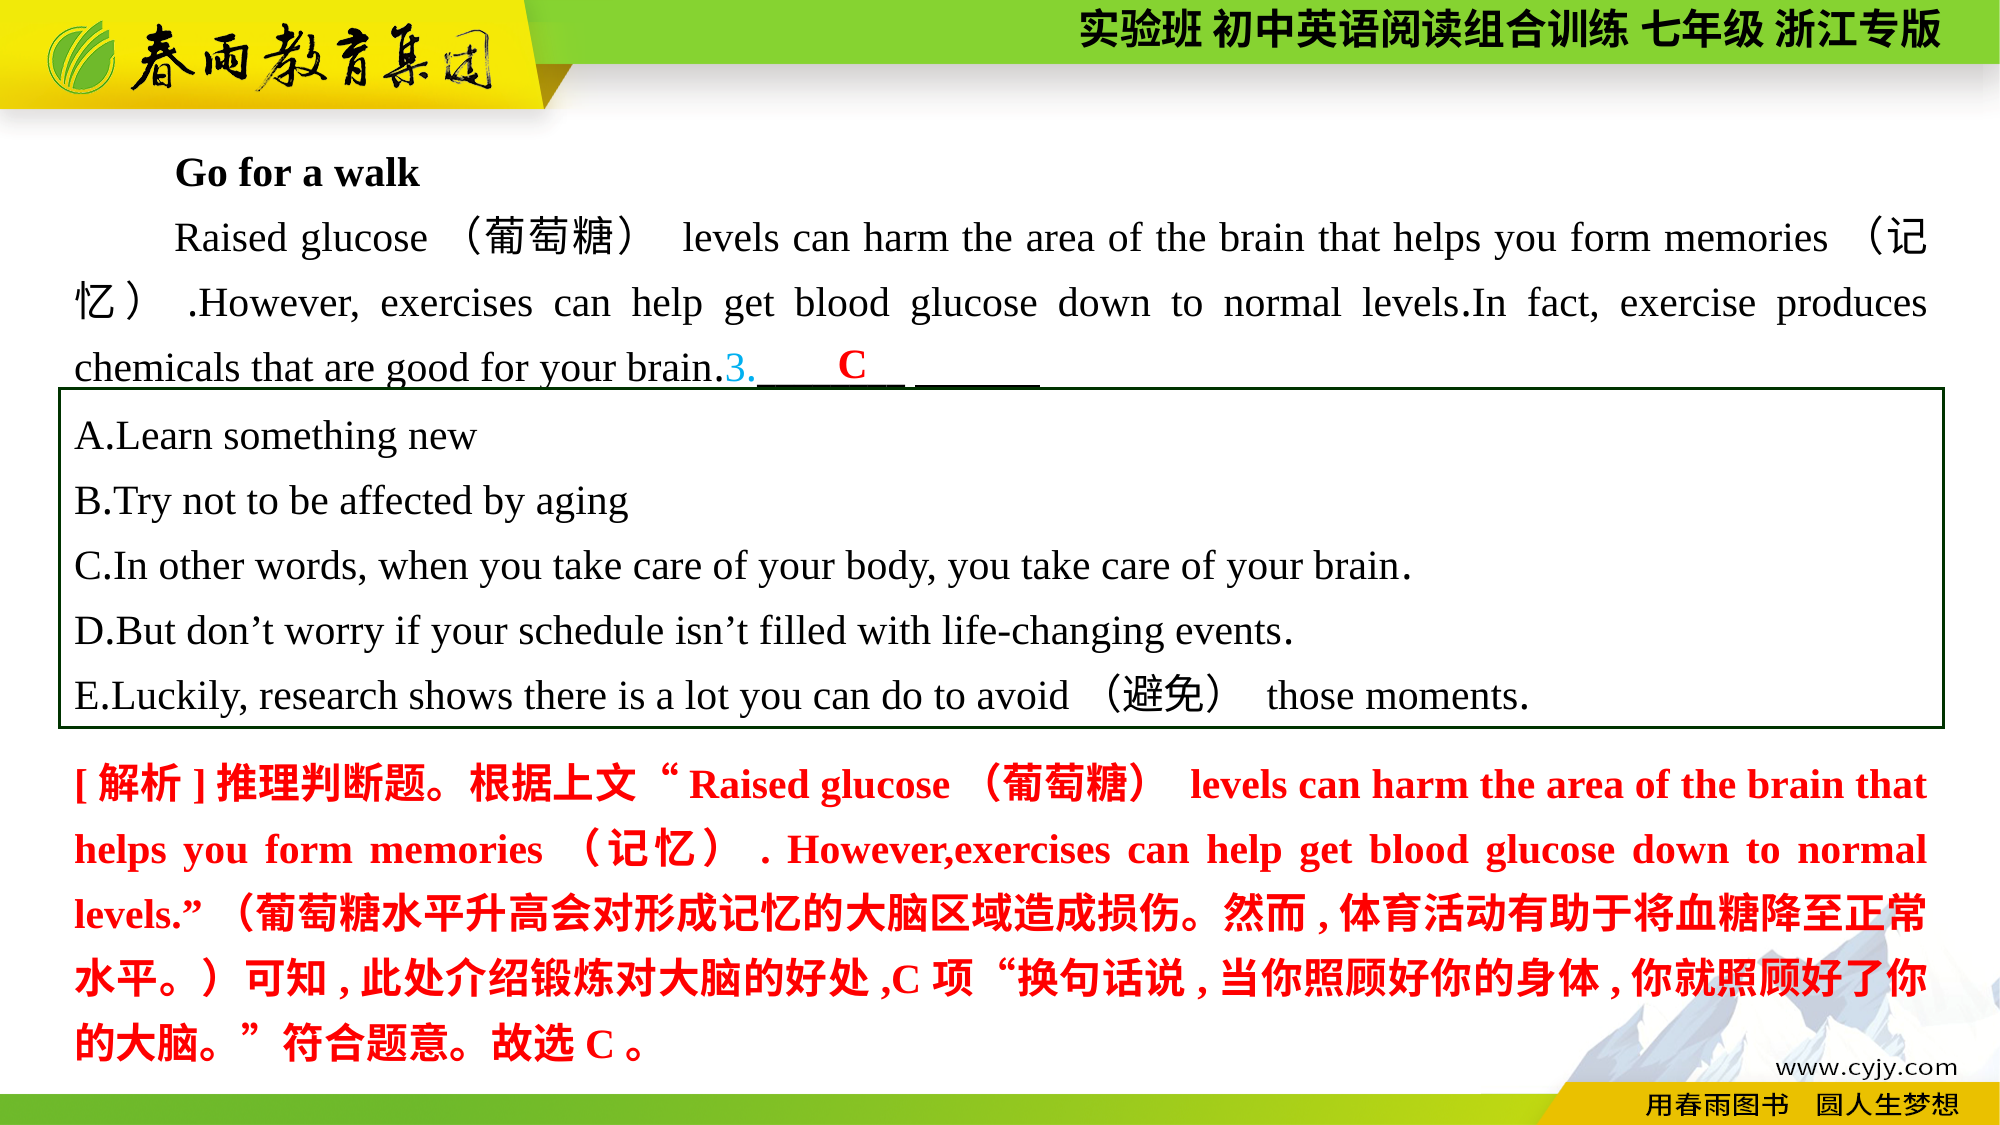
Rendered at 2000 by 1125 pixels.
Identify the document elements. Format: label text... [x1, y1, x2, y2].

text_box [解析]推理判断题。根据上文“Raised glucose（葡萄糖） levels can harm the area of the brain that helps you form memories（记忆）. However,exercises can help get blood glucose down to normal levels.”（葡萄糖水平升高会对形成记忆的大脑区域造成损伤。然而,体育活动有助于将血糖降至正常水平。）可知,此处介绍锻炼对大脑的好处,C项“换句话说,当你照顾好你的身体,你就照顾好了你的大脑。”符合题意。故选C。 [59, 734, 1944, 1075]
text_box [59, 388, 1944, 728]
list Go for a walk Raised glucose（葡萄糖） levels can harm the area of the brain that helps you form memories（记忆）.However, exercises can help get blood glucose down to normal levels.In fact, exercise produces chemicals that are good for your brain.3.________ [59, 122, 1944, 385]
picture [0, 0, 2000, 1125]
text_box C [822, 314, 883, 388]
